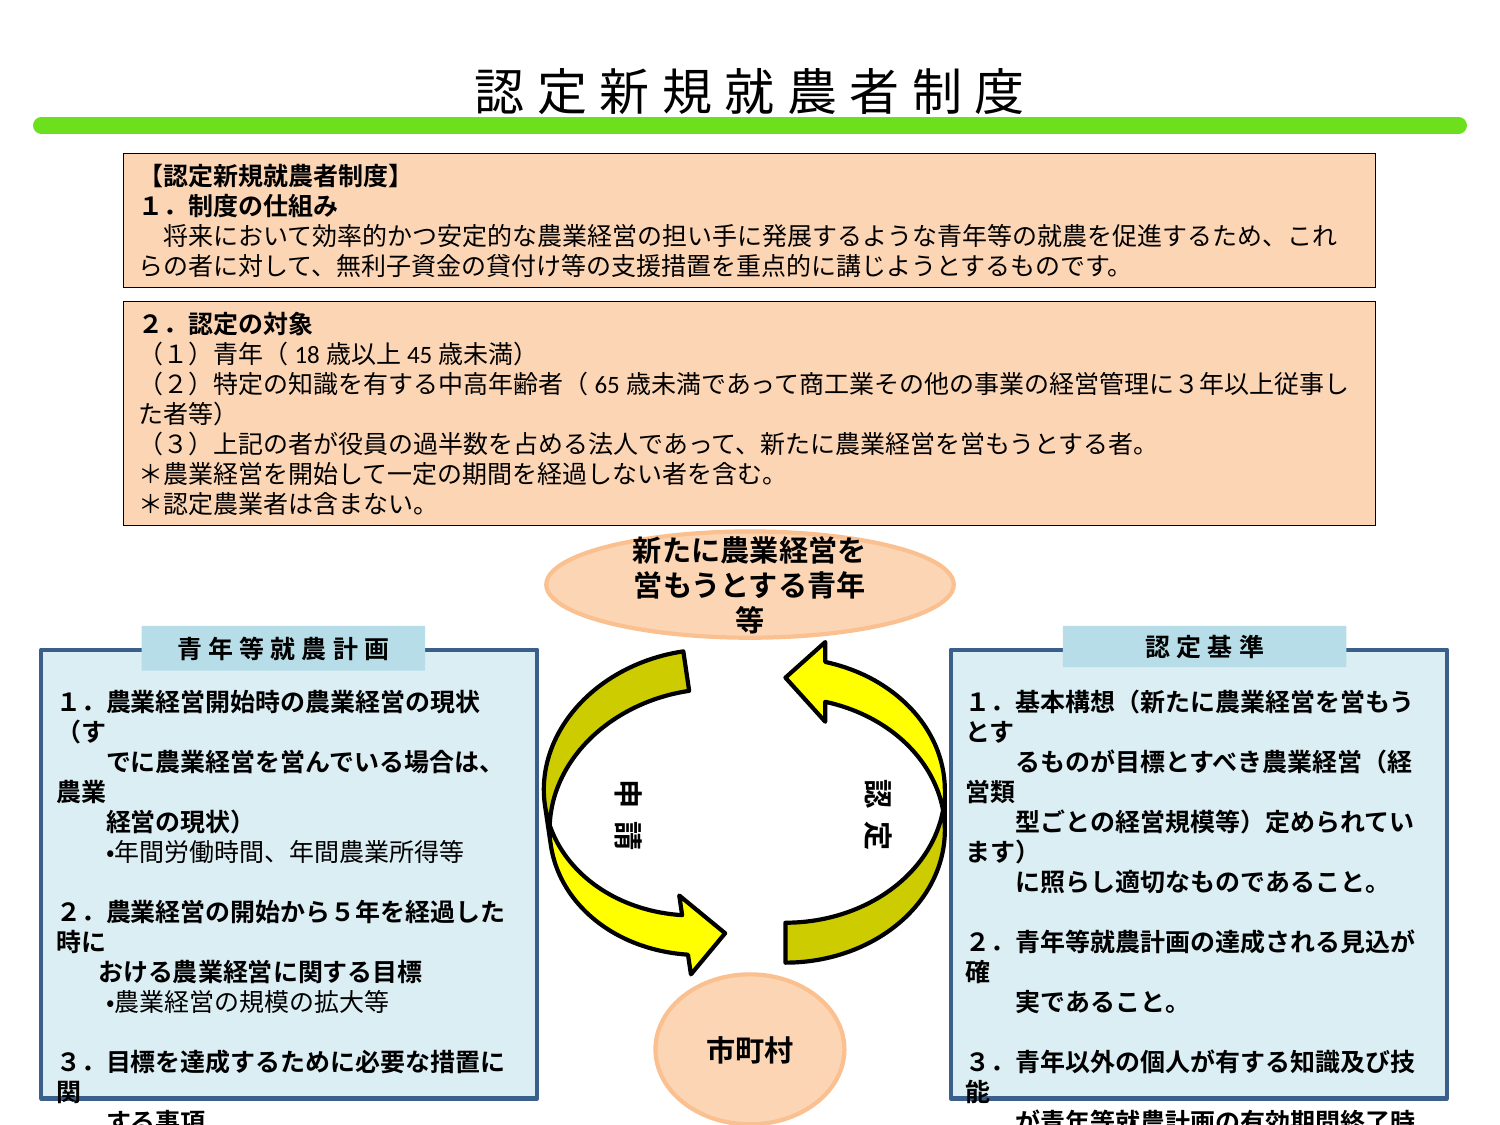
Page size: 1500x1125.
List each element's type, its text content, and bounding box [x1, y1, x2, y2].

text_box 市町村 [653, 972, 847, 1125]
text_box 青年等就農計画 [141, 625, 426, 671]
text_box 申請 [588, 755, 655, 874]
text_box [783, 640, 947, 965]
text_box 新たに農業経営を 営もうとする青年等 [544, 529, 956, 640]
text_box ２．認定の対象 （１）青年（18歳以上45歳未満） （２）特定の知識を有する中高年齢者（65歳未満であって商工業その他の事業の経営管理に３年以上従事した者等） （３）上記の者が役員の過半数を占める法人であって、新たに農業経営を営もうとする者。 ＊農業経営を開始して一定の期間を経過しない者を含む。 ＊認定農業者は含まない。 [123, 301, 1376, 526]
text_box １．基本構想（新たに農業経営を営もうとす るものが目標とすべき農業経営（経営類 型ごとの経営規模等）定められています） に照らし適切なものであること。 ２．青年等就農計画の達成される見込が確 実であること。 ３．青年以外の個人が有する知識及び技能 が青年等就農計画の有効期間終了時に おける農業経営の目標を達成するため に適切なものであること。 [949, 648, 1449, 1101]
text_box １．農業経営開始時の農業経営の現状（す でに農業経営を営んでいる場合は、農業 経営の現状） ・年間労働時間、年間農業所得等 ２．農業経営の開始から５年を経過した時に おける農業経営に関する目標 ・農業経営の規模の拡大等 ３．目標を達成するために必要な措置に関 する事項 ・施設の設置、機械の購入等 等を記入 [39, 648, 539, 1101]
text_box 認定 [838, 755, 905, 874]
text_box [541, 649, 728, 977]
text_box 【認定新規就農者制度】 １．制度の仕組み 将来において効率的かつ安定的な農業経営の担い手に発展するような青年等の就農を促進するため、これらの者に対して、無利子資金の貸付け等の支援措置を重点的に講じようとするものです。 [123, 153, 1376, 288]
text_box 認定基準 [1061, 624, 1348, 669]
text_box 認定新規就農者制度 [459, 53, 1040, 124]
